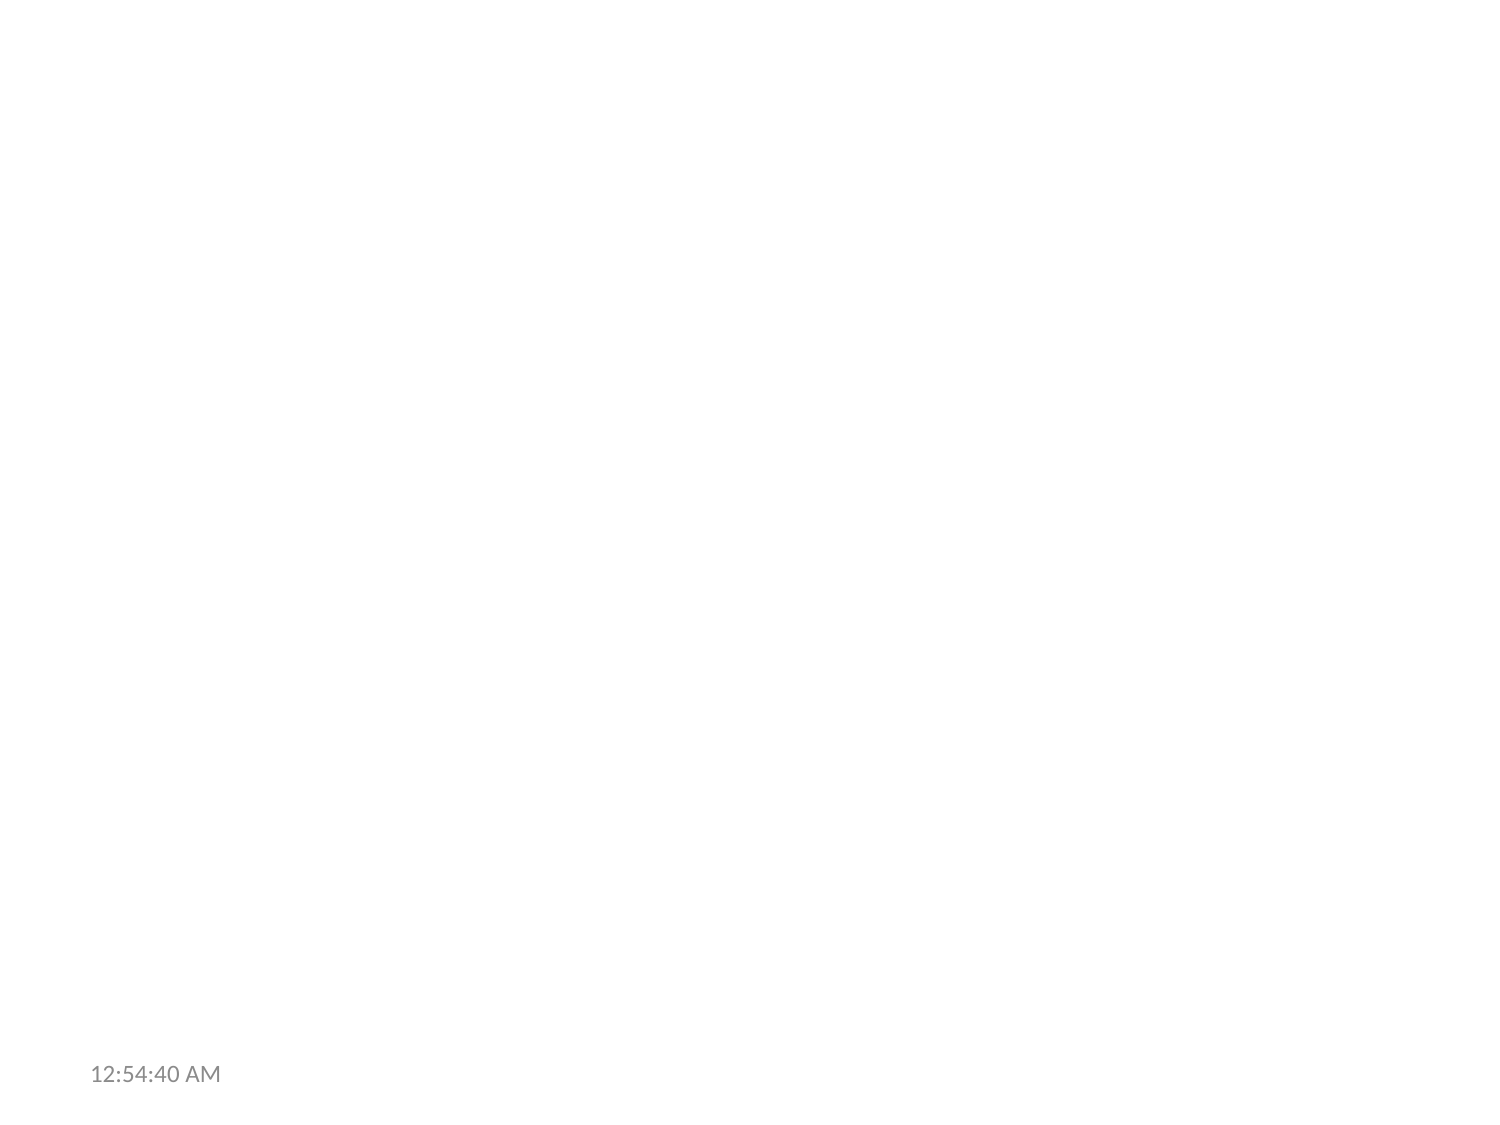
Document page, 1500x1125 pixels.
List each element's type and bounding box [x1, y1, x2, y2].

slide_number [75, 1042, 425, 1103]
